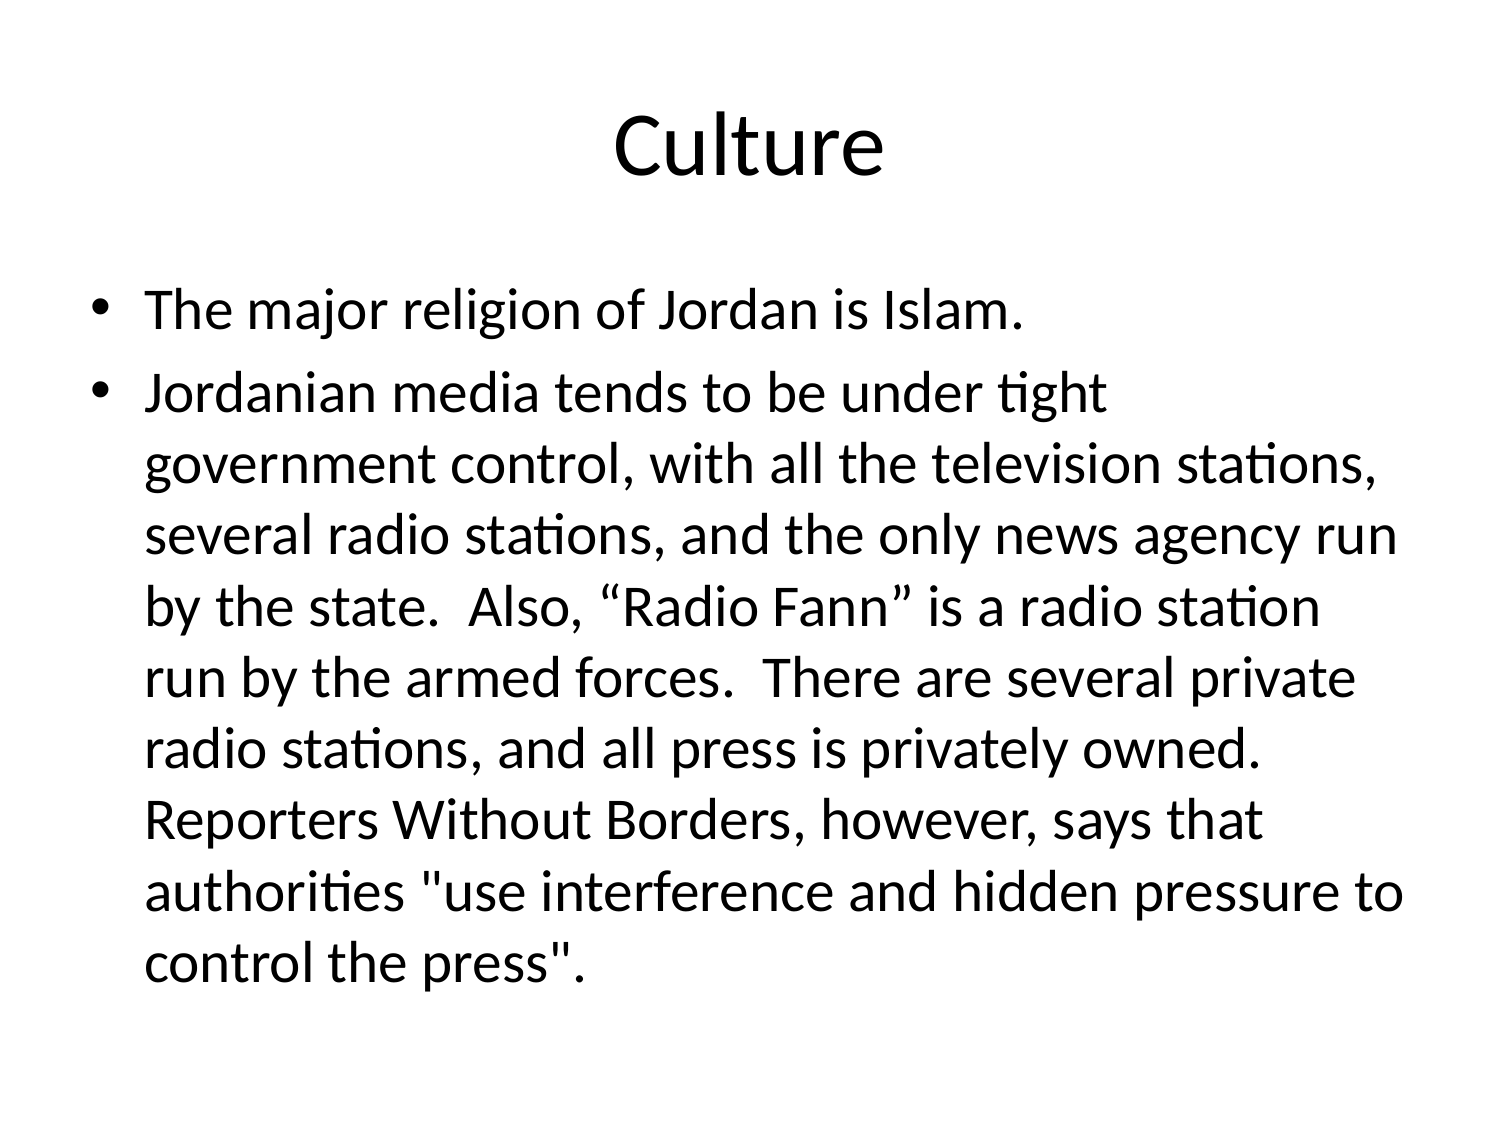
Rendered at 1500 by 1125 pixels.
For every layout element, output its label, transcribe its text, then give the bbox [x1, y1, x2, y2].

list The major religion of Jordan is Islam. Jordanian media tends to be under tight government control, with all the television stations, several radio stations, and the only news agency run by the state. Also, “Radio Fann” is a radio station run by the armed forces. There are several private radio stations, and all press is privately owned. Reporters Without Borders, however, says that authorities "use interference and hidden pressure to control the press". [75, 262, 1425, 1005]
title Culture [75, 45, 1425, 233]
